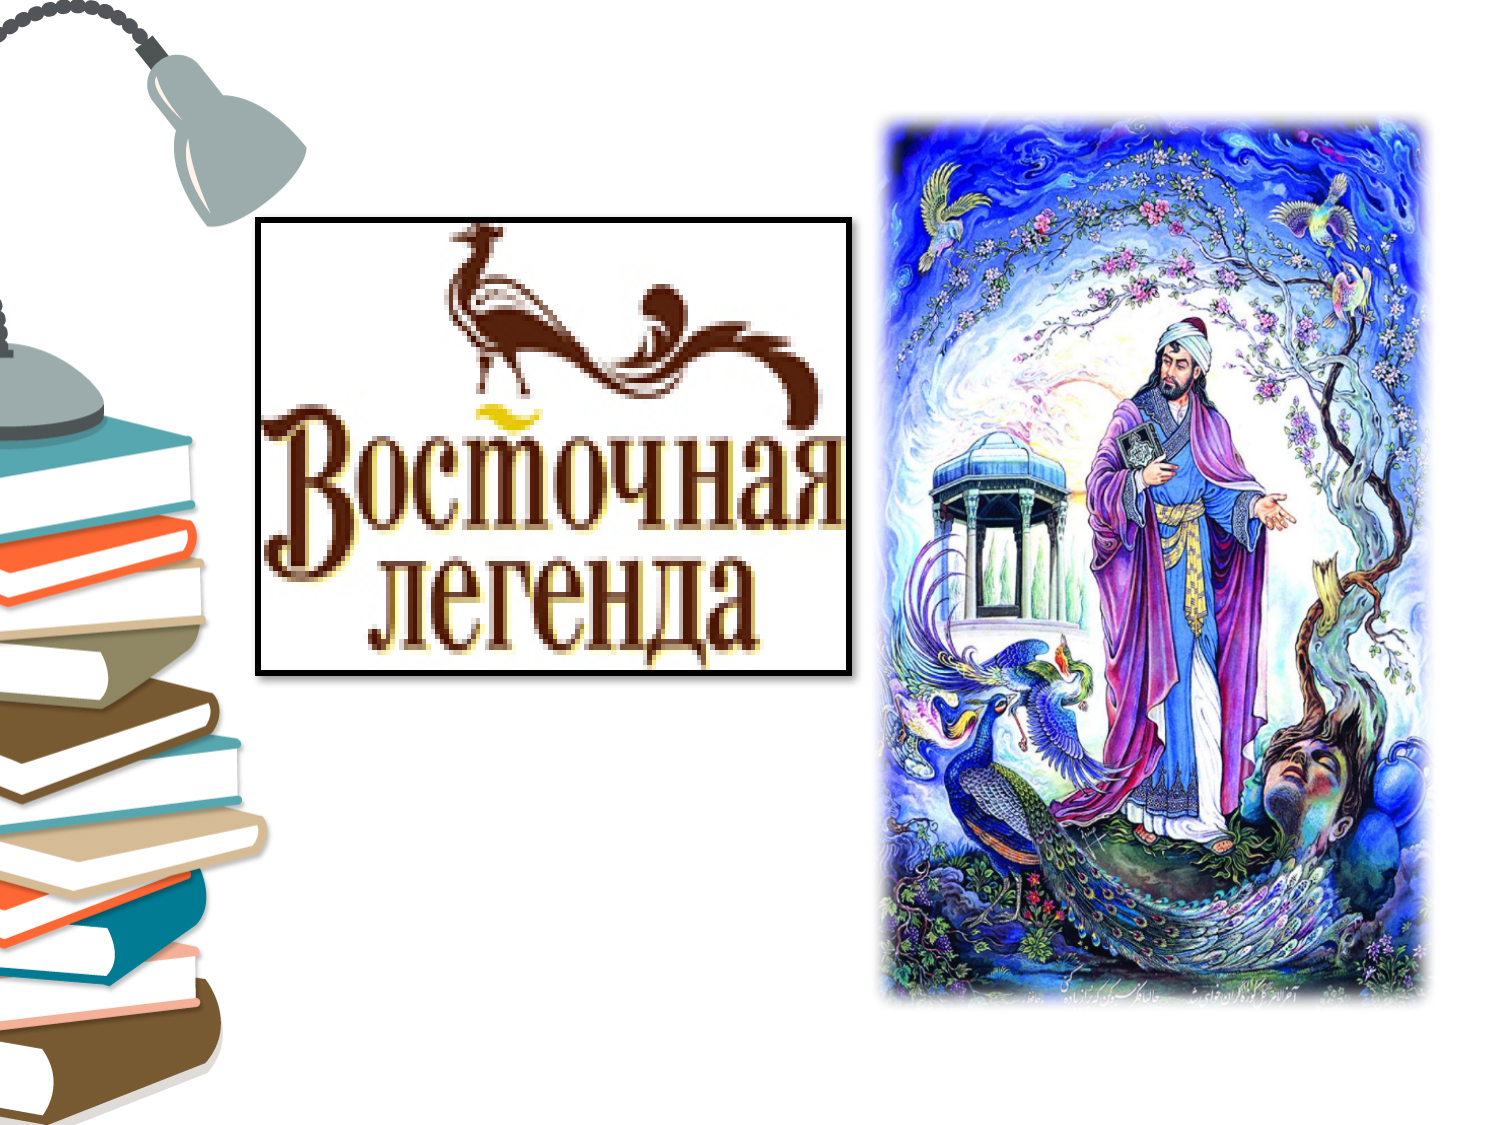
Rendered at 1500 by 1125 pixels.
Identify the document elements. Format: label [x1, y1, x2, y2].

list [260, 222, 846, 671]
picture [0, 0, 1500, 1125]
list [870, 108, 1438, 1014]
